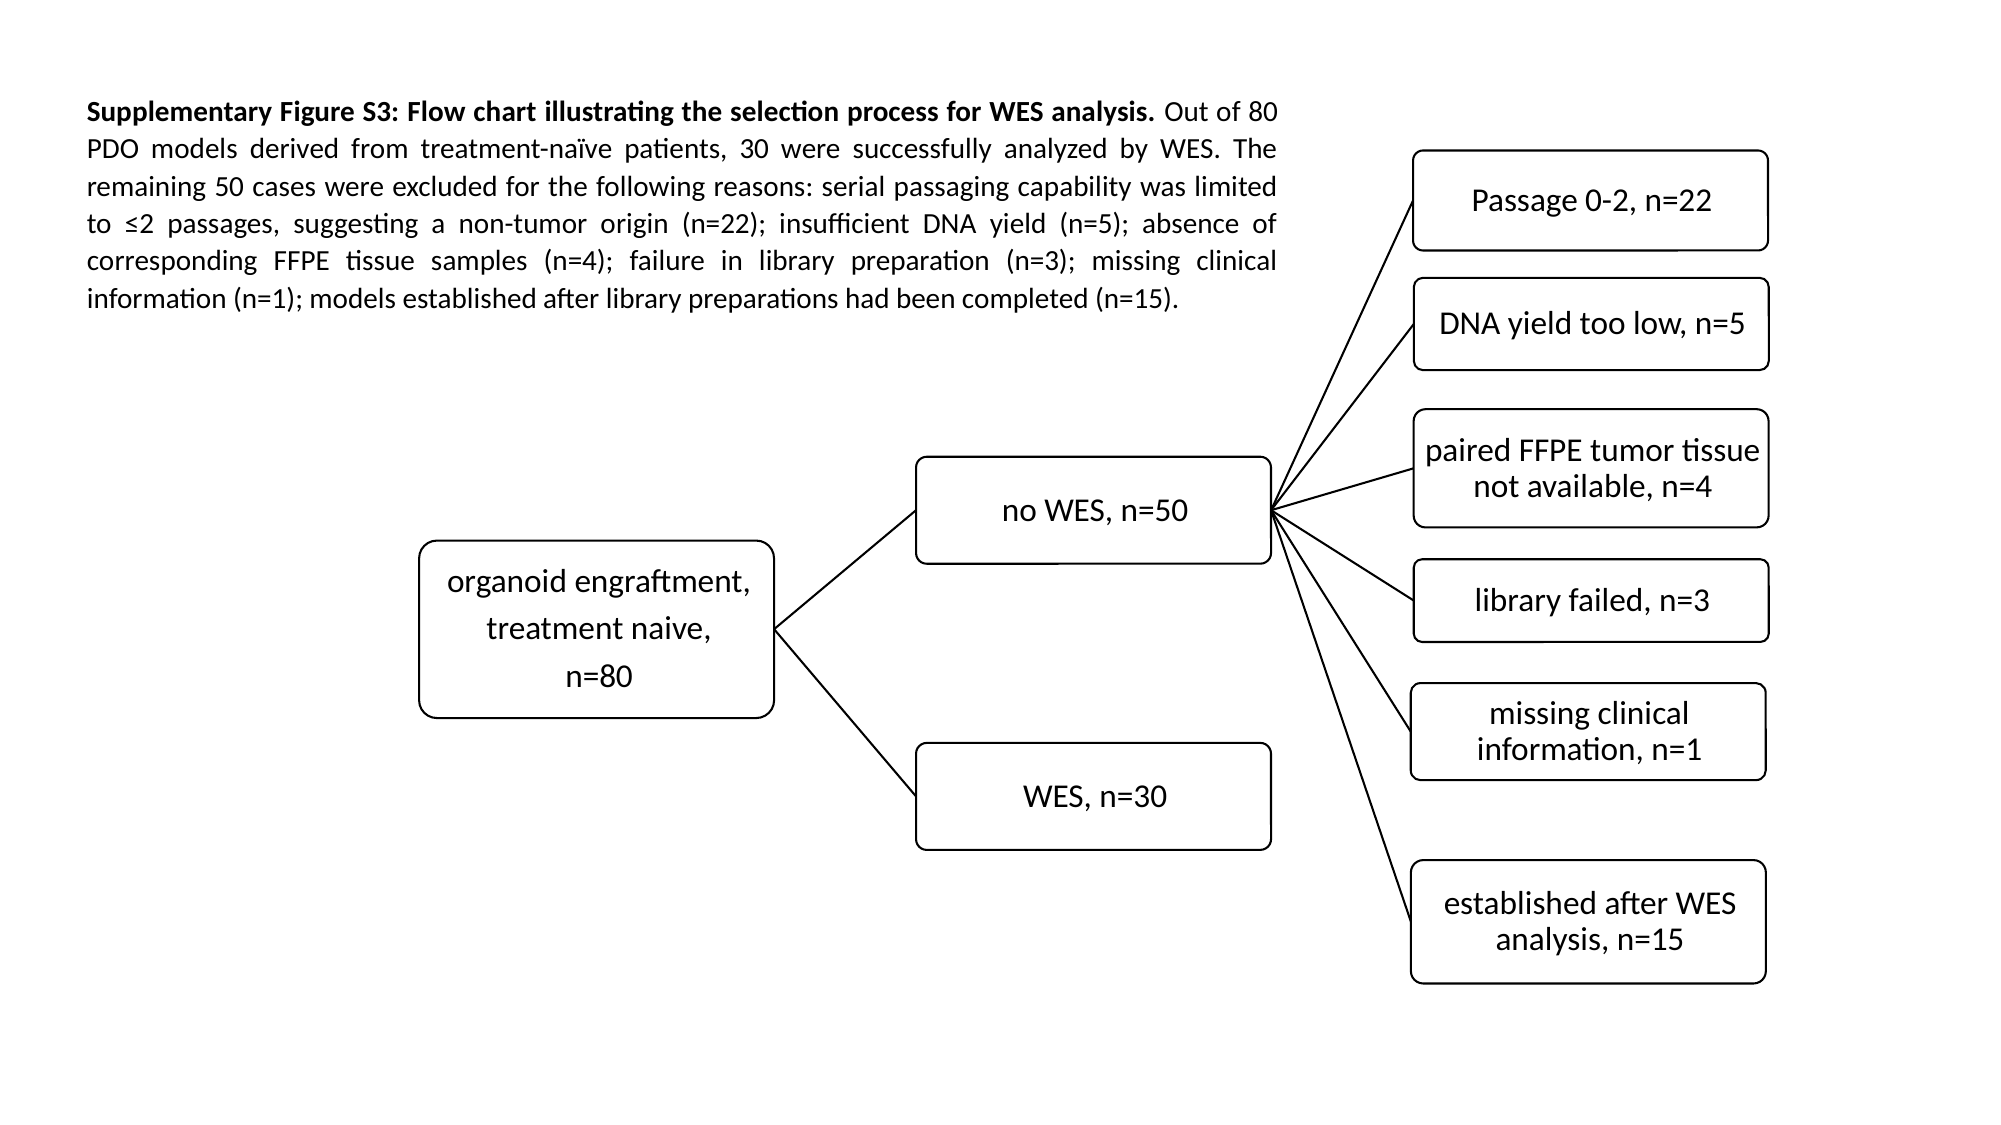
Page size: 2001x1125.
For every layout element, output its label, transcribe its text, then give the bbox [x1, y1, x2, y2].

text_box Supplementary Figure S3: Flow chart illustrating the selection process for WES analysis. Out of 80 PDO models derived from treatment-naïve patients, 30 were successfully analyzed by WES. The remaining 50 cases were excluded for the following reasons: serial passaging capability was limited to ≤2 passages, suggesting a non-tumor origin (n=22); insufficient DNA yield (n=5); absence of corresponding FFPE tissue samples (n=4); failure in library preparation (n=3); missing clinical information (n=1); models established after library preparations had been completed (n=15). [72, 82, 418, 322]
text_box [418, 65, 1769, 1060]
